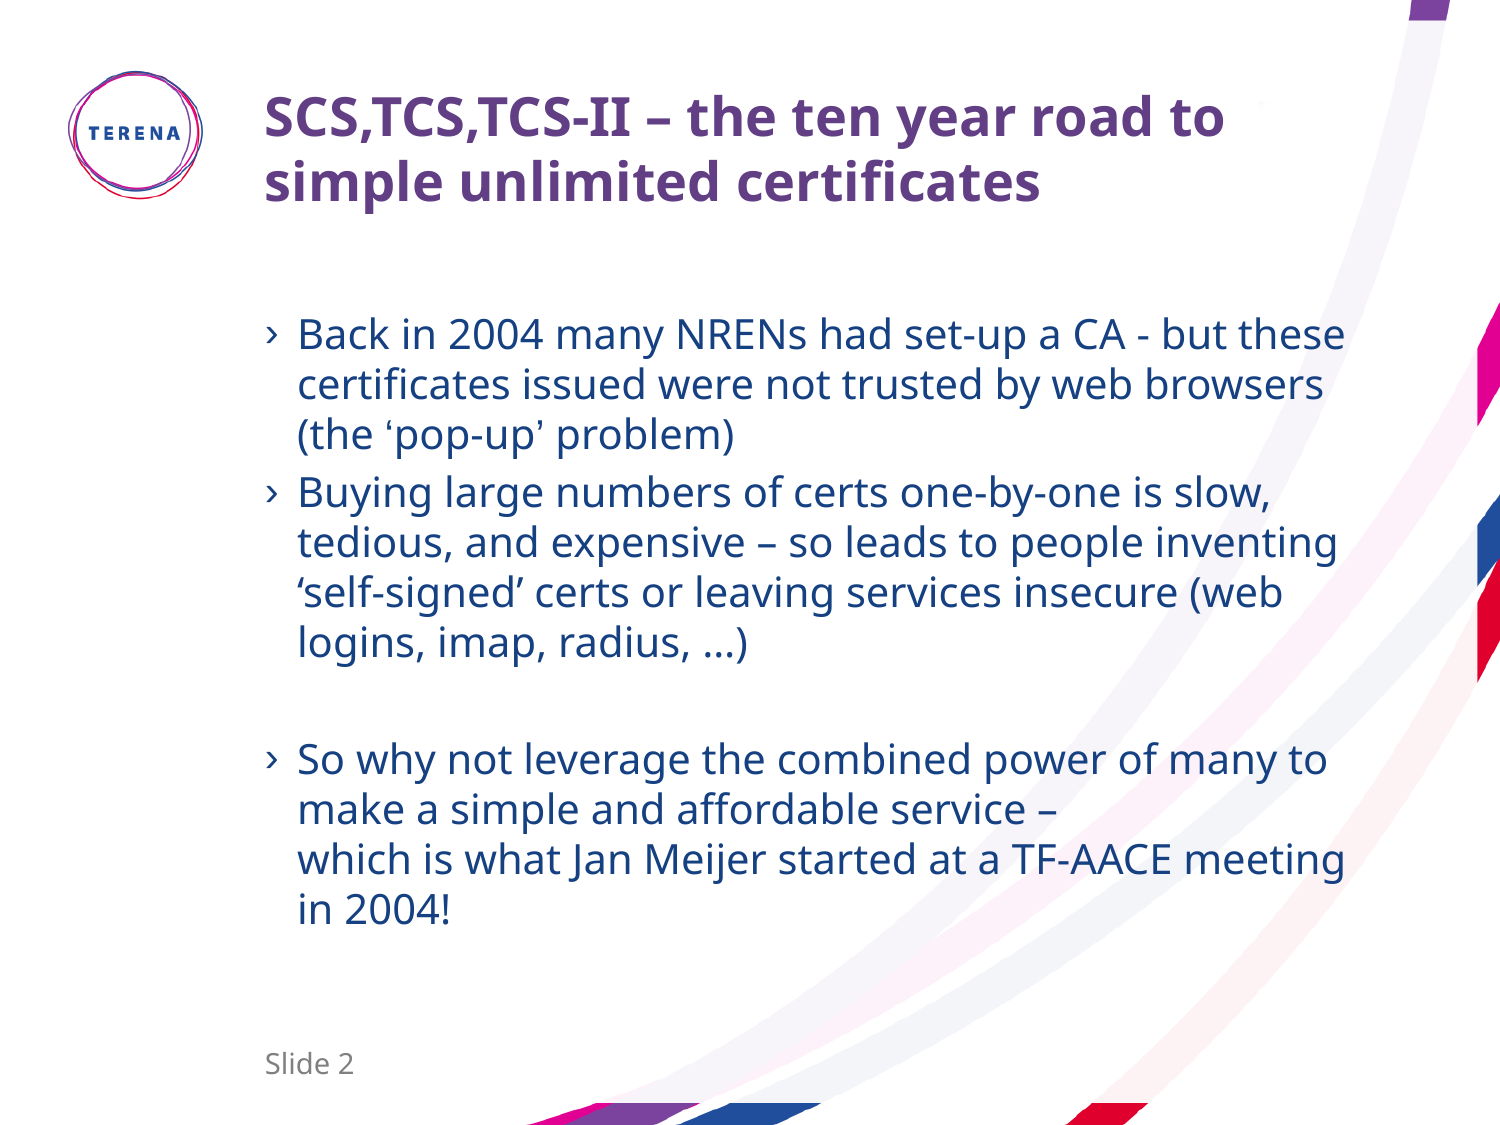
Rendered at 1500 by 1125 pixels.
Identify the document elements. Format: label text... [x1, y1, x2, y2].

title SCS,TCS,TCS-II – the ten year road to simple unlimited certificates [249, 75, 1375, 263]
slide_number Slide 2 [249, 1037, 413, 1113]
picture [0, 0, 1500, 1125]
list Back in 2004 many NRENs had set-up a CA - but these certificates issued were not trusted by web browsers (the ‘pop-up’ problem) Buying large numbers of certs one-by-one is slow, tedious, and expensive – so leads to people inventing ‘self-signed’ certs or leaving services insecure (web logins, imap, radius, …) So why not leverage the combined power of many to make a simple and affordable service – which is what Jan Meijer started at a TF-AACE meeting in 2004! [249, 299, 1375, 1000]
